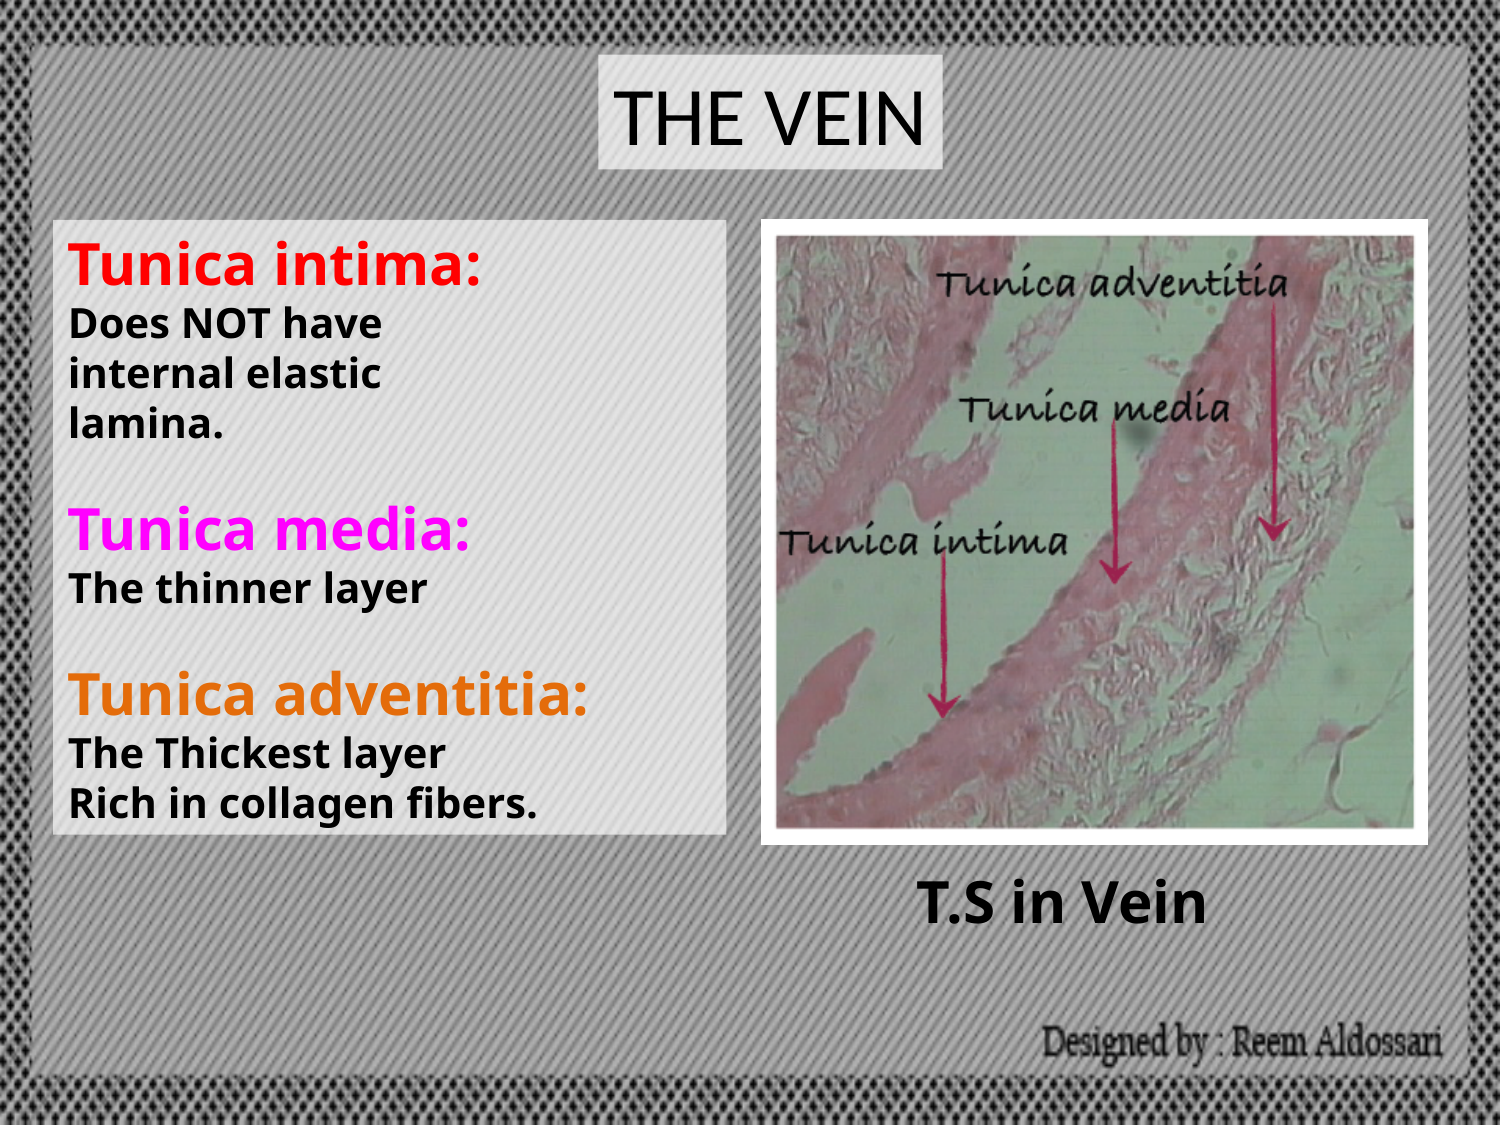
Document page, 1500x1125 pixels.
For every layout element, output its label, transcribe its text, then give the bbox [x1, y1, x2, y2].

text_box THE VEIN [598, 54, 943, 170]
picture [0, 0, 1500, 1125]
text_box Tunica intima: Does NOT have internal elastic lamina. Tunica media: The thinner layer Tunica adventitia: The Thickest layer Rich in collagen fibers. [53, 219, 727, 835]
text_box T.S in Vein [901, 857, 1224, 943]
